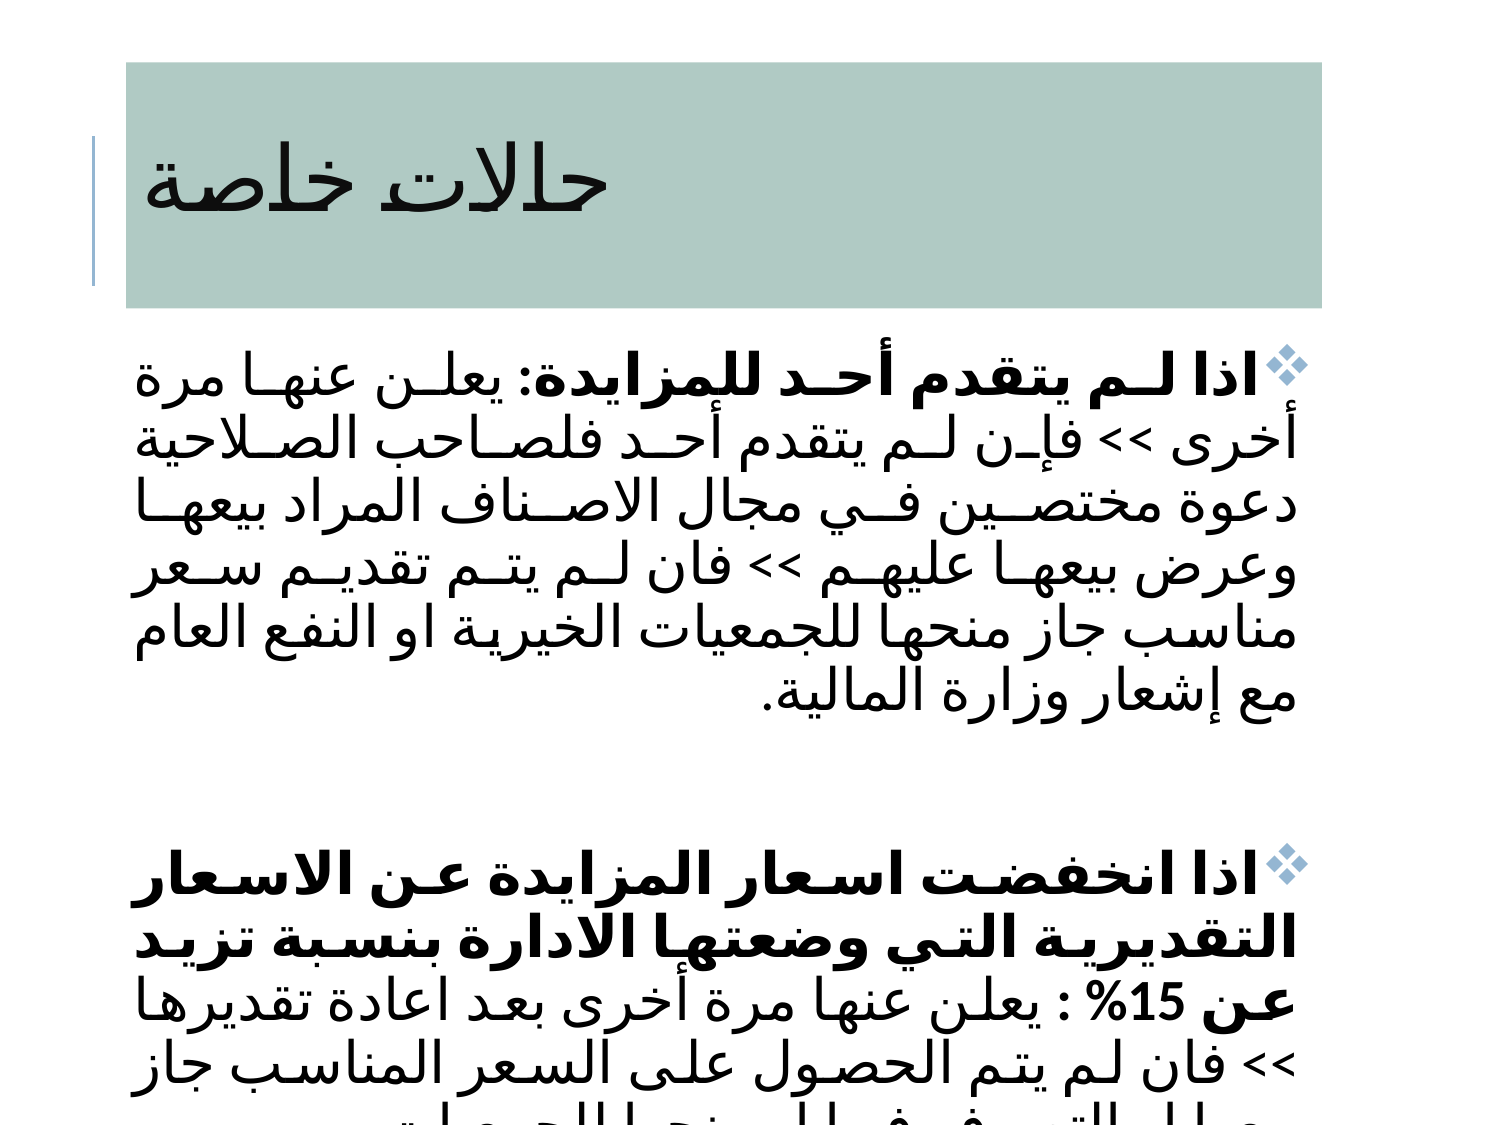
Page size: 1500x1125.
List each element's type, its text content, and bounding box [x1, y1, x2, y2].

title حالات خاصة [126, 62, 1322, 309]
list اذا لم يتقدم أحد للمزايدة: يعلن عنها مرة أخرى >> فإن لم يتقدم أحد فلصاحب الصلاحية دعوة مختصين في مجال الاصناف المراد بيعها وعرض بيعها عليهم >> فان لم يتم تقديم سعر مناسب جاز منحها للجمعيات الخيرية او النفع العام مع إشعار وزارة المالية. اذا انخفضت اسعار المزايدة عن الاسعار التقديرية التي وضعتها الادارة بنسبة تزيد عن 15% : يعلن عنها مرة أخرى بعد اعادة تقديرها >> فان لم يتم الحصول على السعر المناسب جاز بيعها او التصرف فيها او منحها للجمعيات [126, 337, 1322, 998]
